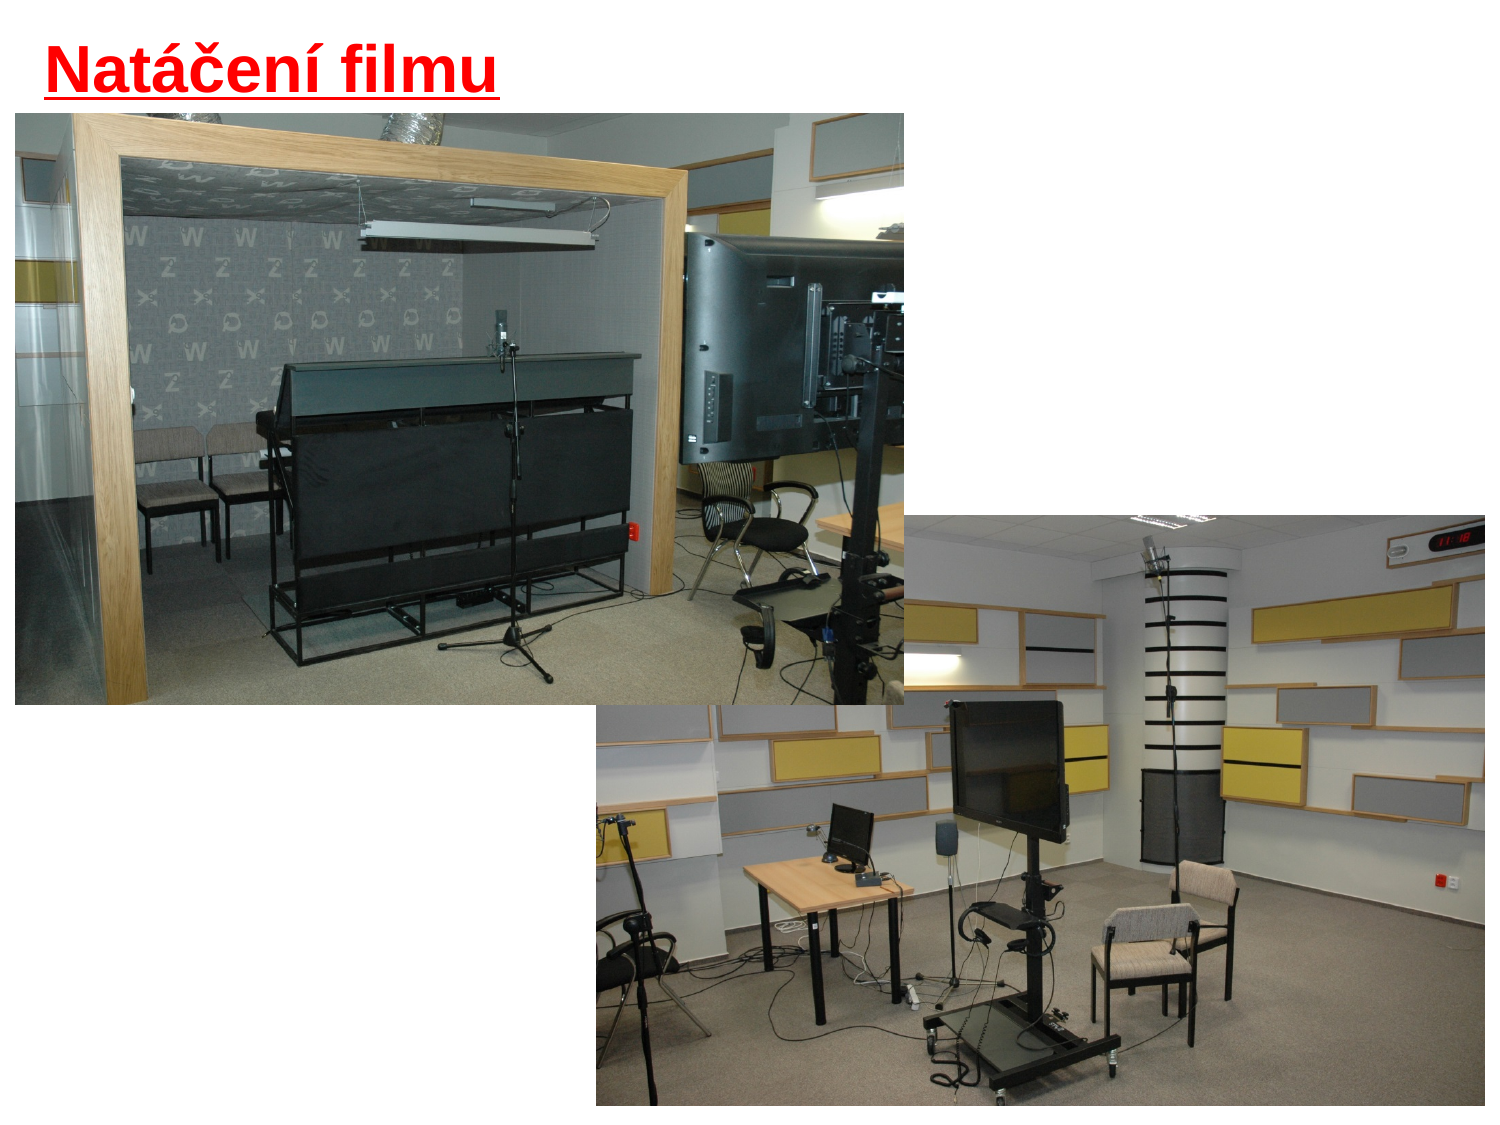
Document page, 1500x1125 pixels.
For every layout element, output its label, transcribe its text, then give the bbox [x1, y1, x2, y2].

text_box Natáčení filmu [29, 18, 1471, 114]
picture [15, 113, 1485, 1106]
